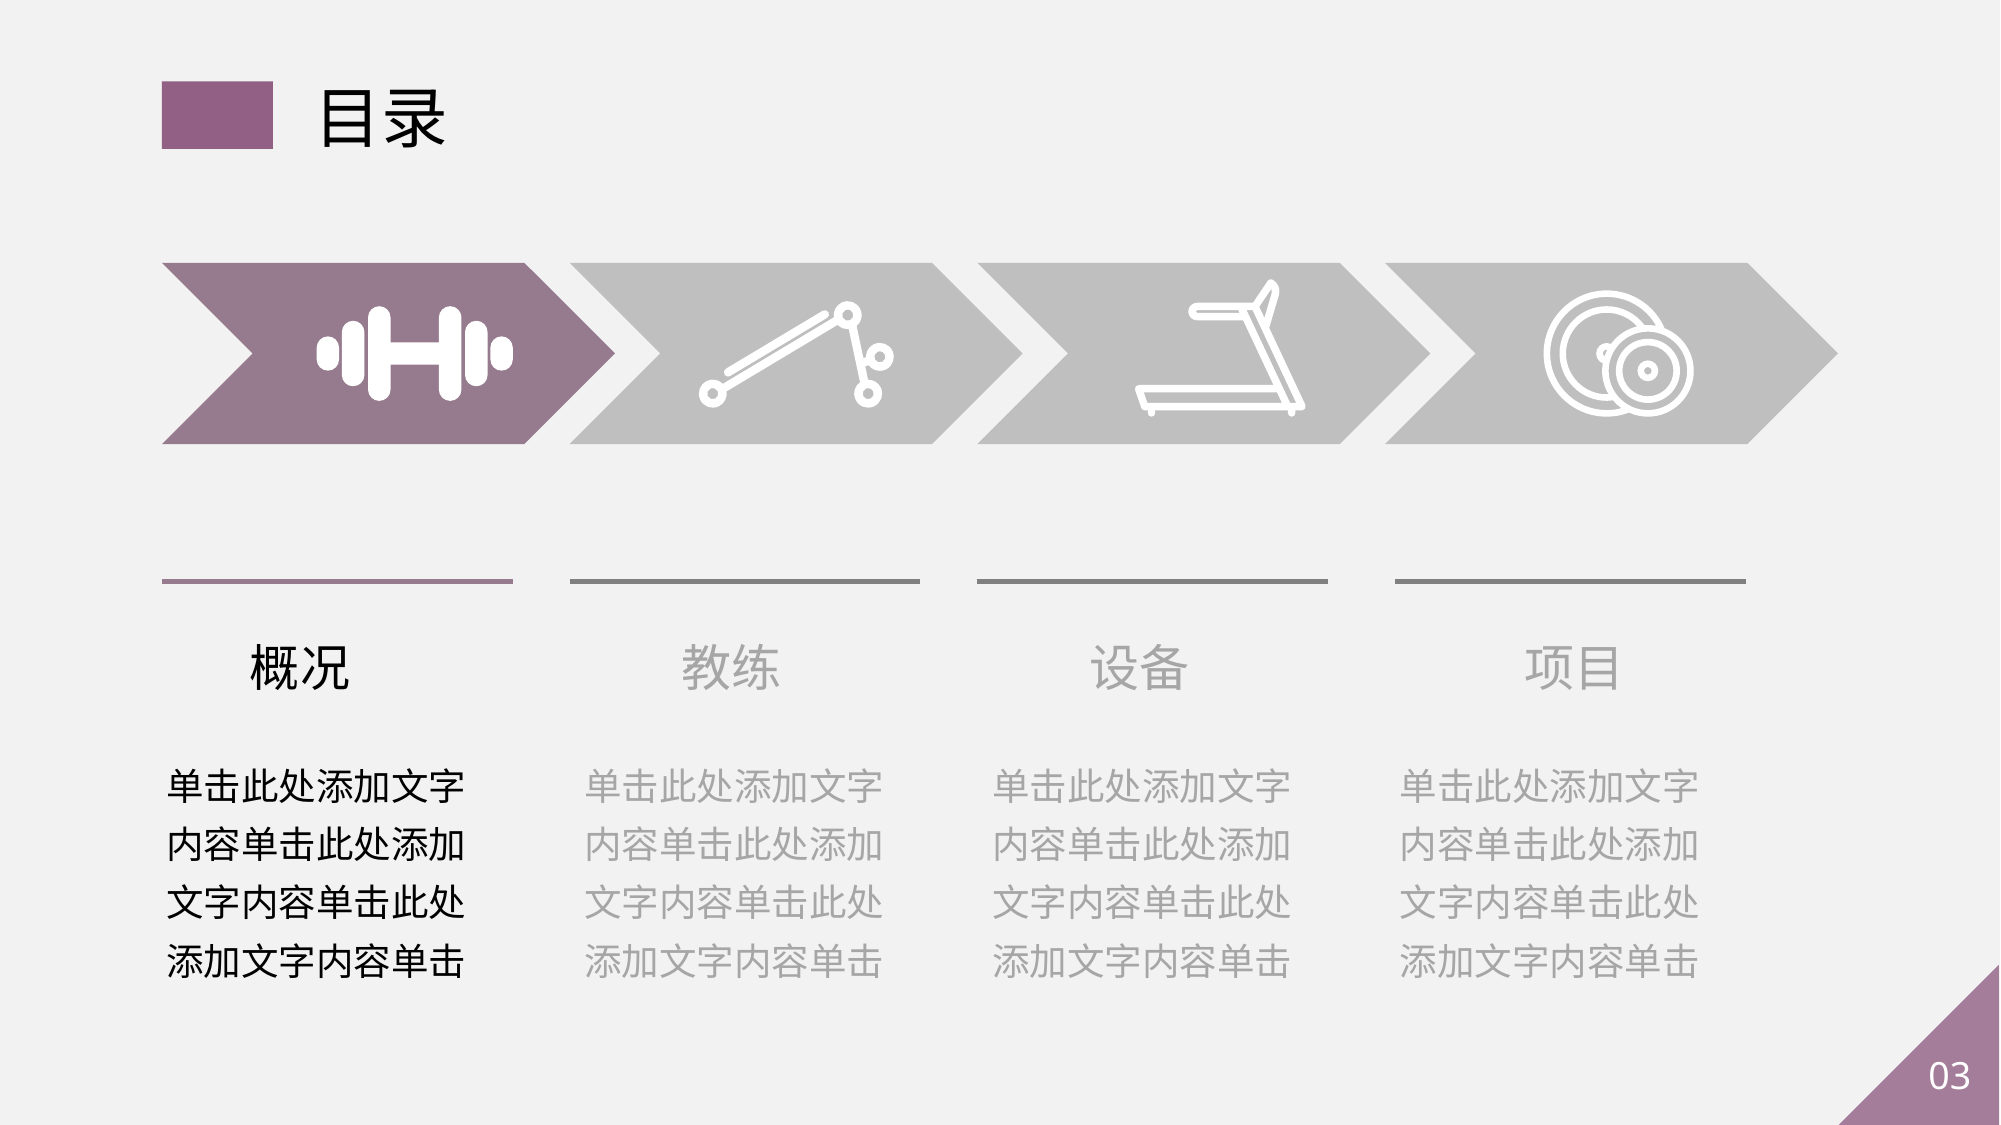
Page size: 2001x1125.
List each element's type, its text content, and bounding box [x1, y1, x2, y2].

text_box 概况 [235, 629, 392, 704]
text_box 设备 [1074, 629, 1231, 704]
text_box [465, 320, 488, 387]
text_box [368, 306, 462, 401]
text_box 单击此处添加文字内容单击此处添加文字内容单击此处添加文字内容单击 [151, 741, 513, 991]
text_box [1543, 290, 1694, 417]
text_box [1837, 962, 2000, 1125]
text_box 单击此处添加文字内容单击此处添加文字内容单击此处添加文字内容单击 [1384, 741, 1747, 991]
text_box 项目 [1509, 629, 1667, 704]
text_box 单击此处添加文字内容单击此处添加文字内容单击此处添加文字内容单击 [569, 741, 931, 991]
text_box [567, 261, 1025, 446]
text_box [490, 336, 513, 371]
text_box 目录 [299, 68, 523, 164]
text_box [159, 261, 617, 446]
text_box 单击此处添加文字内容单击此处添加文字内容单击此处添加文字内容单击 [977, 741, 1339, 991]
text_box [696, 299, 896, 408]
text_box [1135, 279, 1306, 417]
text_box 教练 [666, 629, 824, 704]
text_box [1382, 261, 1840, 446]
text_box [316, 336, 340, 371]
text_box [974, 261, 1432, 446]
text_box [341, 320, 365, 387]
text_box [161, 80, 274, 150]
text_box 03 [1913, 1044, 1999, 1105]
